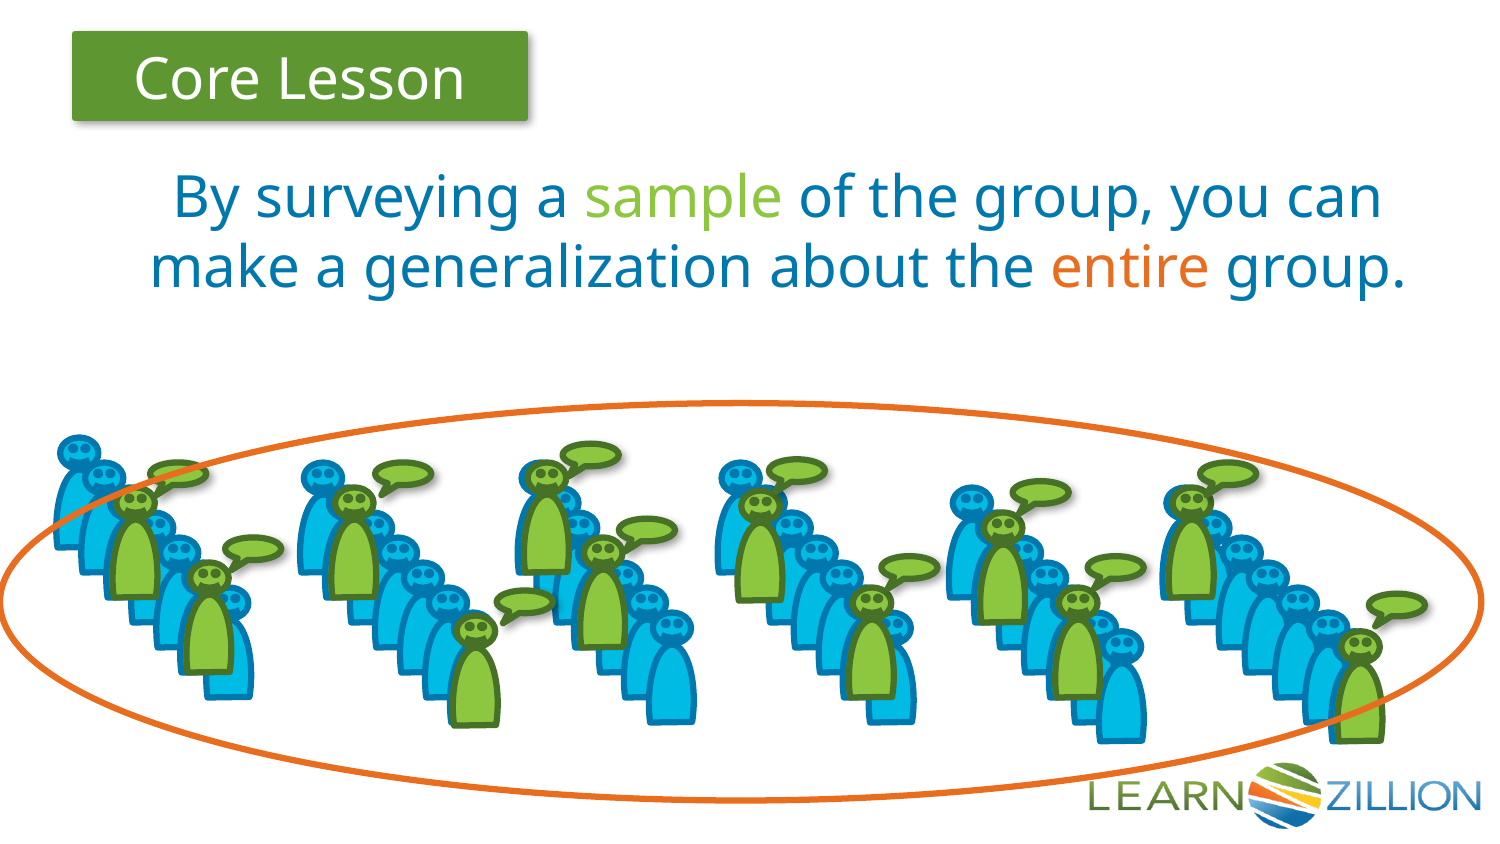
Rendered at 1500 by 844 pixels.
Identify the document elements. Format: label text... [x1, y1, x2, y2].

text_box By surveying a sample of the group, you can make a generalization about the entire group. [112, 151, 1444, 254]
text_box [399, 779, 1083, 802]
text_box [0, 525, 55, 678]
text_box [321, 402, 1160, 437]
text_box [55, 437, 1377, 779]
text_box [112, 443, 1426, 779]
picture [1087, 759, 1482, 831]
text_box [1426, 525, 1483, 679]
